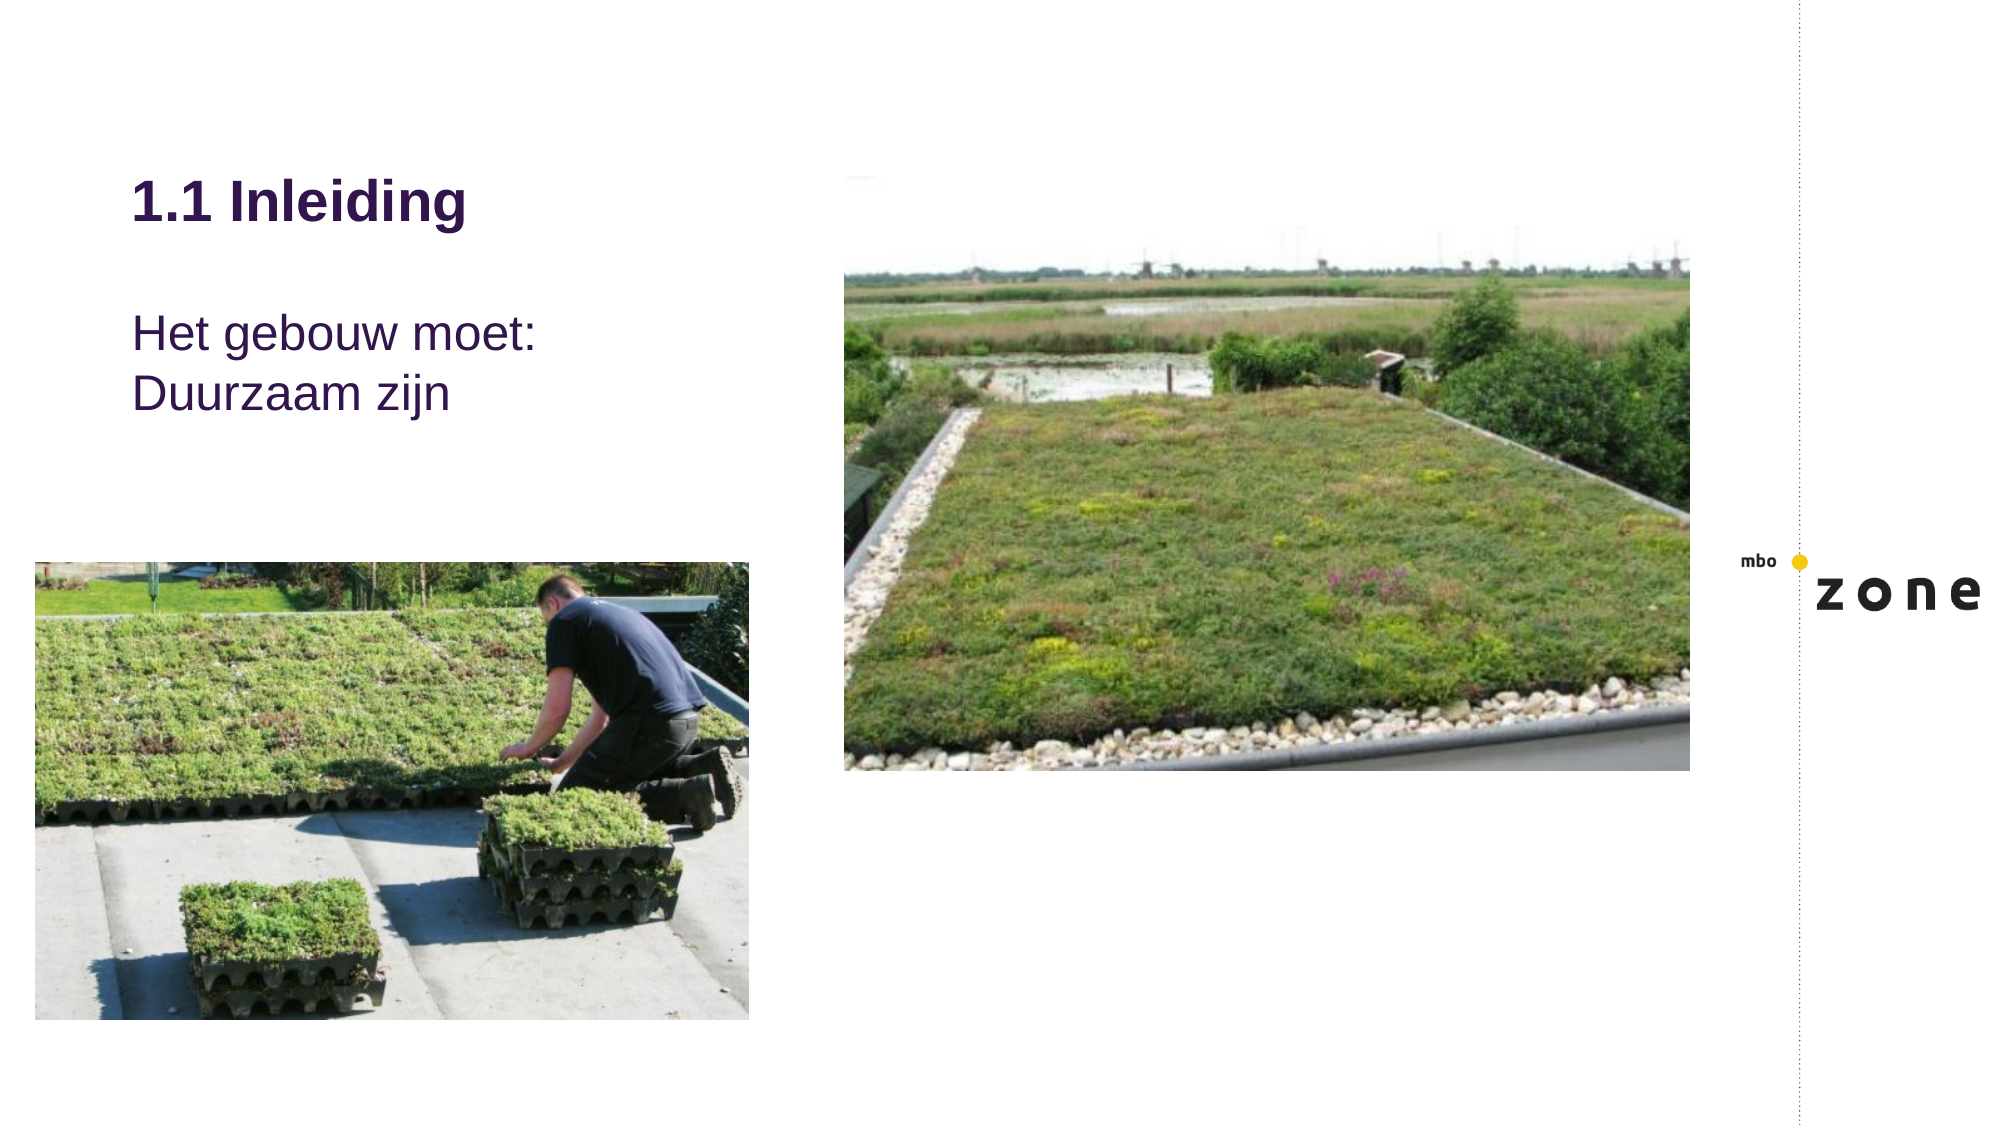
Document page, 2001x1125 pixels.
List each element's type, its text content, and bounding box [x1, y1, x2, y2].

title 1.1 Inleiding [131, 176, 844, 426]
subtitle Het gebouw moet: Duurzaam zijn [131, 299, 1898, 1001]
picture [844, 0, 2001, 1125]
picture [35, 562, 749, 1020]
